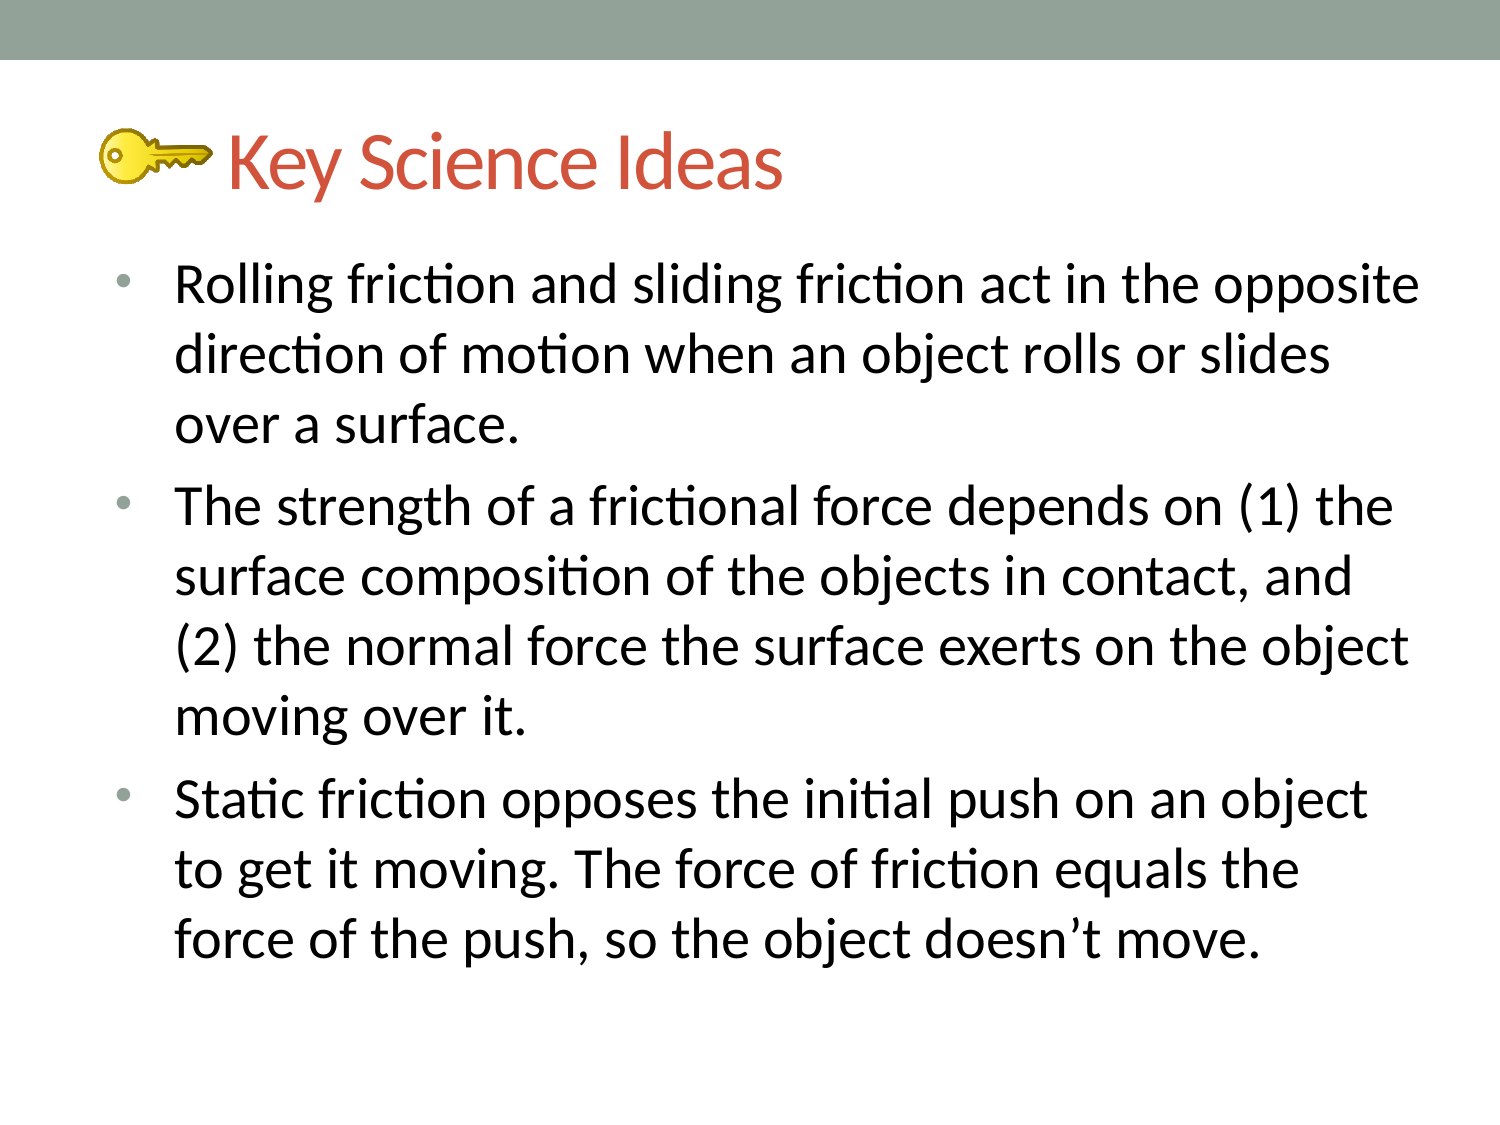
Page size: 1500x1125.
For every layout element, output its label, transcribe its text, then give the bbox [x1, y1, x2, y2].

picture [99, 99, 213, 213]
list Rolling friction and sliding friction act in the opposite direction of motion when an object rolls or slides over a surface. The strength of a frictional force depends on (1) the surface composition of the objects in contact, and (2) the normal force the surface exerts on the object moving over it. Static friction opposes the initial push on an object to get it moving. The force of friction equals the force of the push, so the object doesn’t move. [99, 237, 1438, 1075]
title Key Science Ideas [99, 75, 1475, 238]
